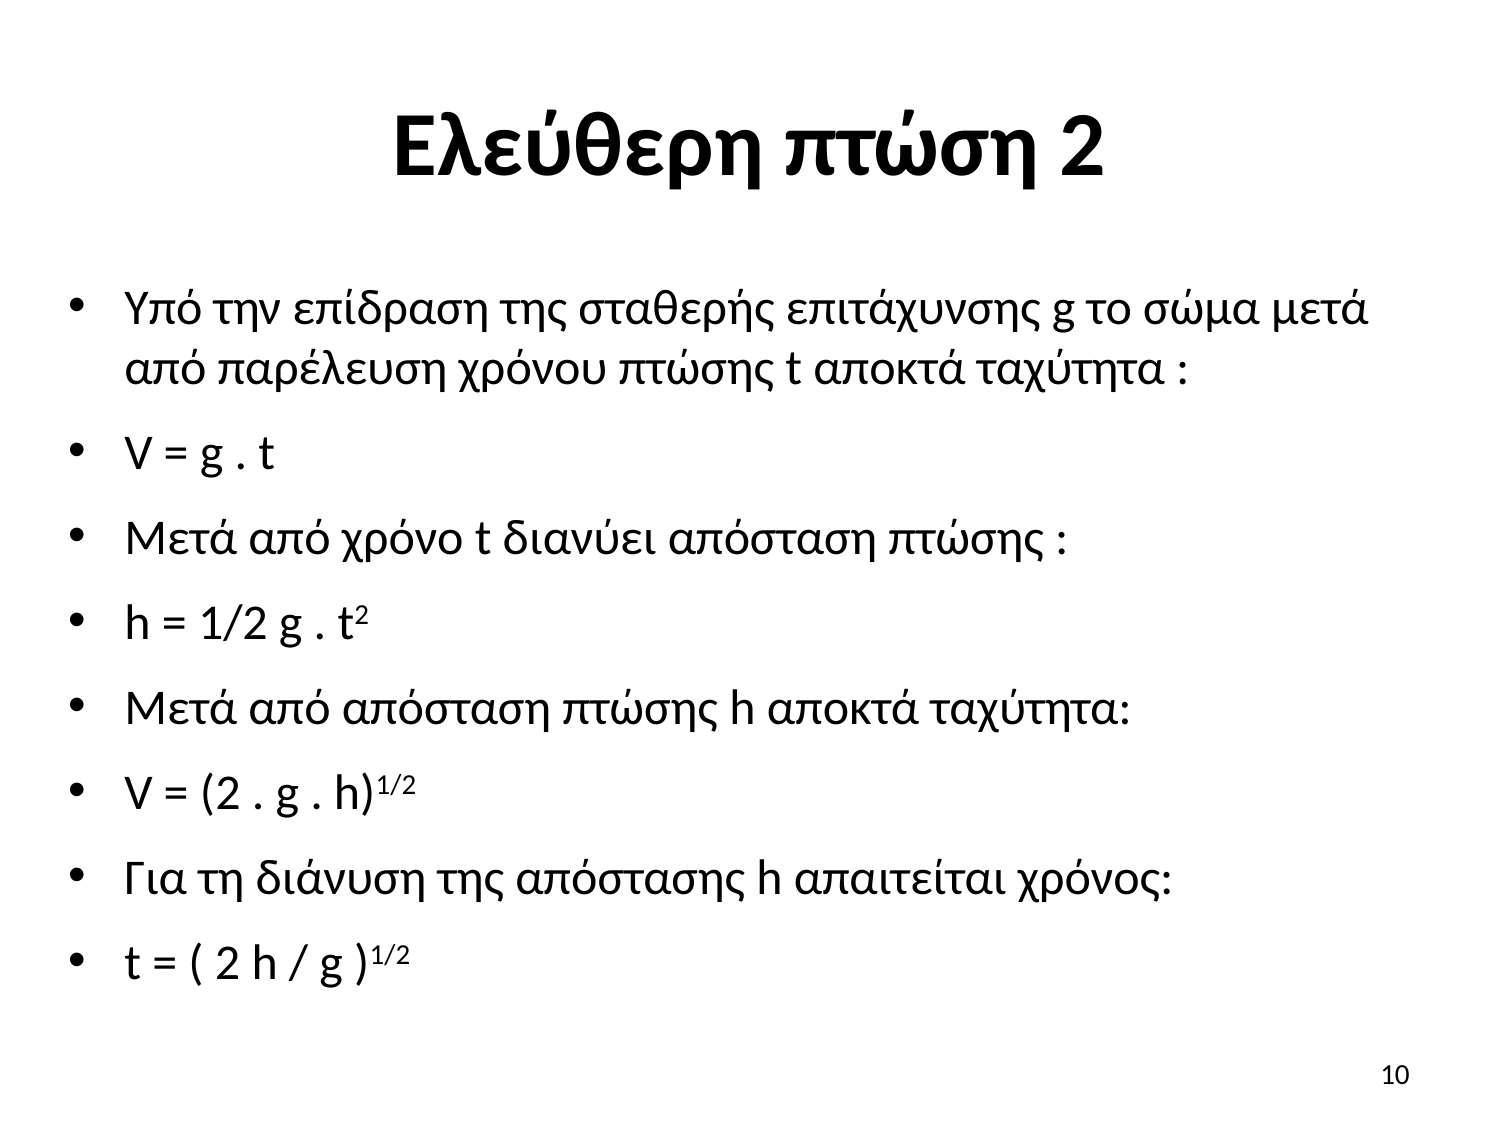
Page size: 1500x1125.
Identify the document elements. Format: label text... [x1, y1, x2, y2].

slide_number 10 [1074, 1042, 1425, 1103]
list Υπό την επίδραση της σταθερής επιτάχυνσης g το σώμα μετά από παρέλευση χρόνου πτώσης t αποκτά ταχύτητα : V = g . t Μετά από χρόνο t διανύει απόσταση πτώσης : h = 1/2 g . t2 Μετά από απόσταση πτώσης h αποκτά ταχύτητα: V = (2 . g . h)1/2 Για τη διάνυση της απόστασης h απαιτείται χρόνος: t = ( 2 h / g )1/2 [53, 267, 1459, 1083]
title Ελεύθερη πτώση 2 [75, 45, 1425, 233]
